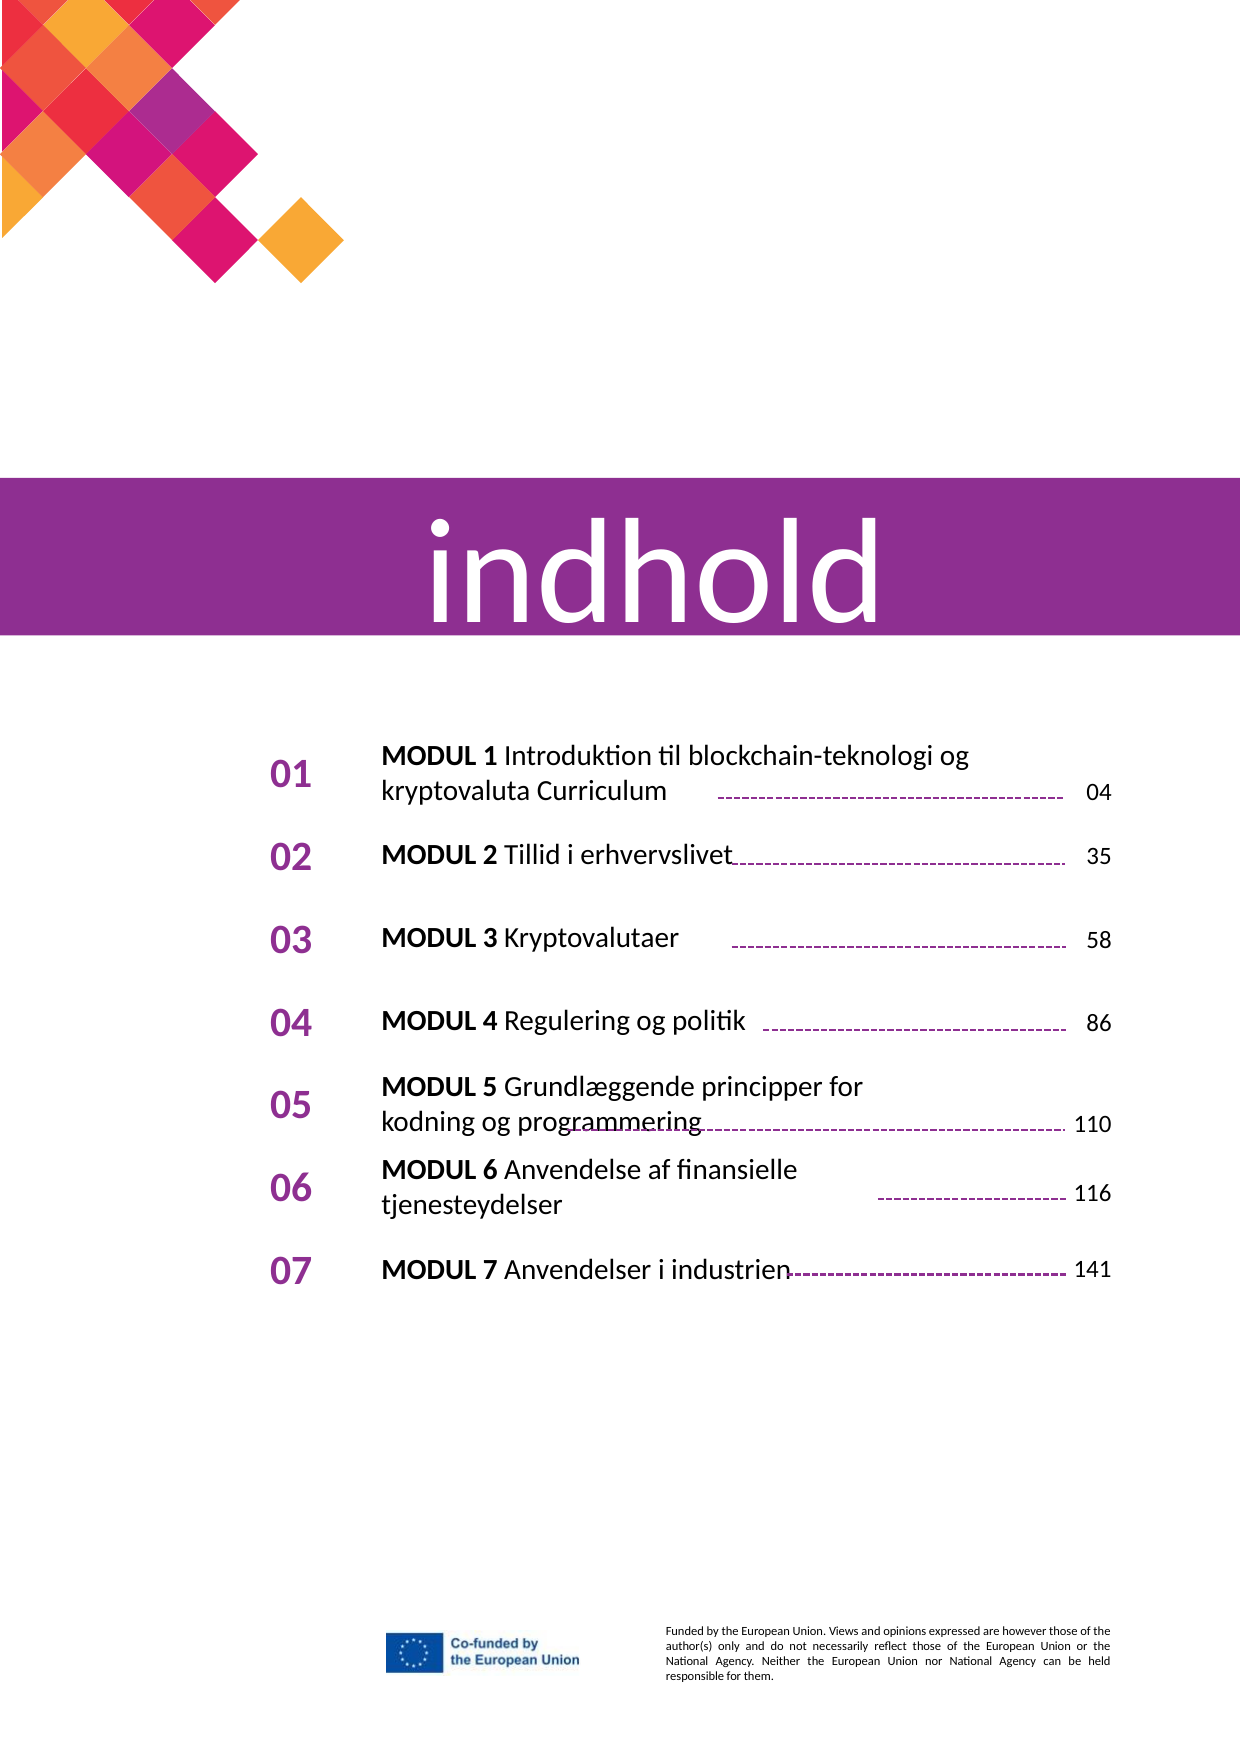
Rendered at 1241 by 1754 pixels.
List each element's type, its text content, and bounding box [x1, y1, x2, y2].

text_box 86 [1052, 993, 1127, 1051]
list 06 [238, 1156, 345, 1214]
list 07 [238, 1239, 345, 1297]
list indhold [408, 464, 1175, 697]
text_box 110 [1052, 1093, 1127, 1151]
list 04 [238, 990, 345, 1048]
list 02 [238, 825, 345, 883]
list MODUL 2 Tillid i erhvervslivet [366, 824, 948, 882]
list 03 [238, 908, 345, 966]
text_box 05 [238, 1073, 345, 1131]
text_box 141 [1052, 1238, 1127, 1297]
text_box 35 [1052, 826, 1127, 884]
text_box 04 [1052, 762, 1127, 820]
text_box 116 [1052, 1162, 1127, 1220]
list MODUL 1 Introduktion til blockchain-teknologi og kryptovaluta Curriculum [366, 742, 1019, 800]
picture [386, 1630, 581, 1676]
list MODUL 6 Anvendelse af finansielle tjenesteydelser [366, 1156, 948, 1214]
list MODUL 3 Kryptovalutaer [366, 907, 948, 965]
text_box MODUL 5 Grundlæggende principper for kodning og programmering [366, 1073, 948, 1131]
list MODUL 7 Anvendelser i industrien [366, 1239, 948, 1297]
text_box 58 [1052, 909, 1127, 967]
list MODUL 4 Regulering og politik [366, 990, 948, 1048]
list 01 [238, 742, 345, 800]
